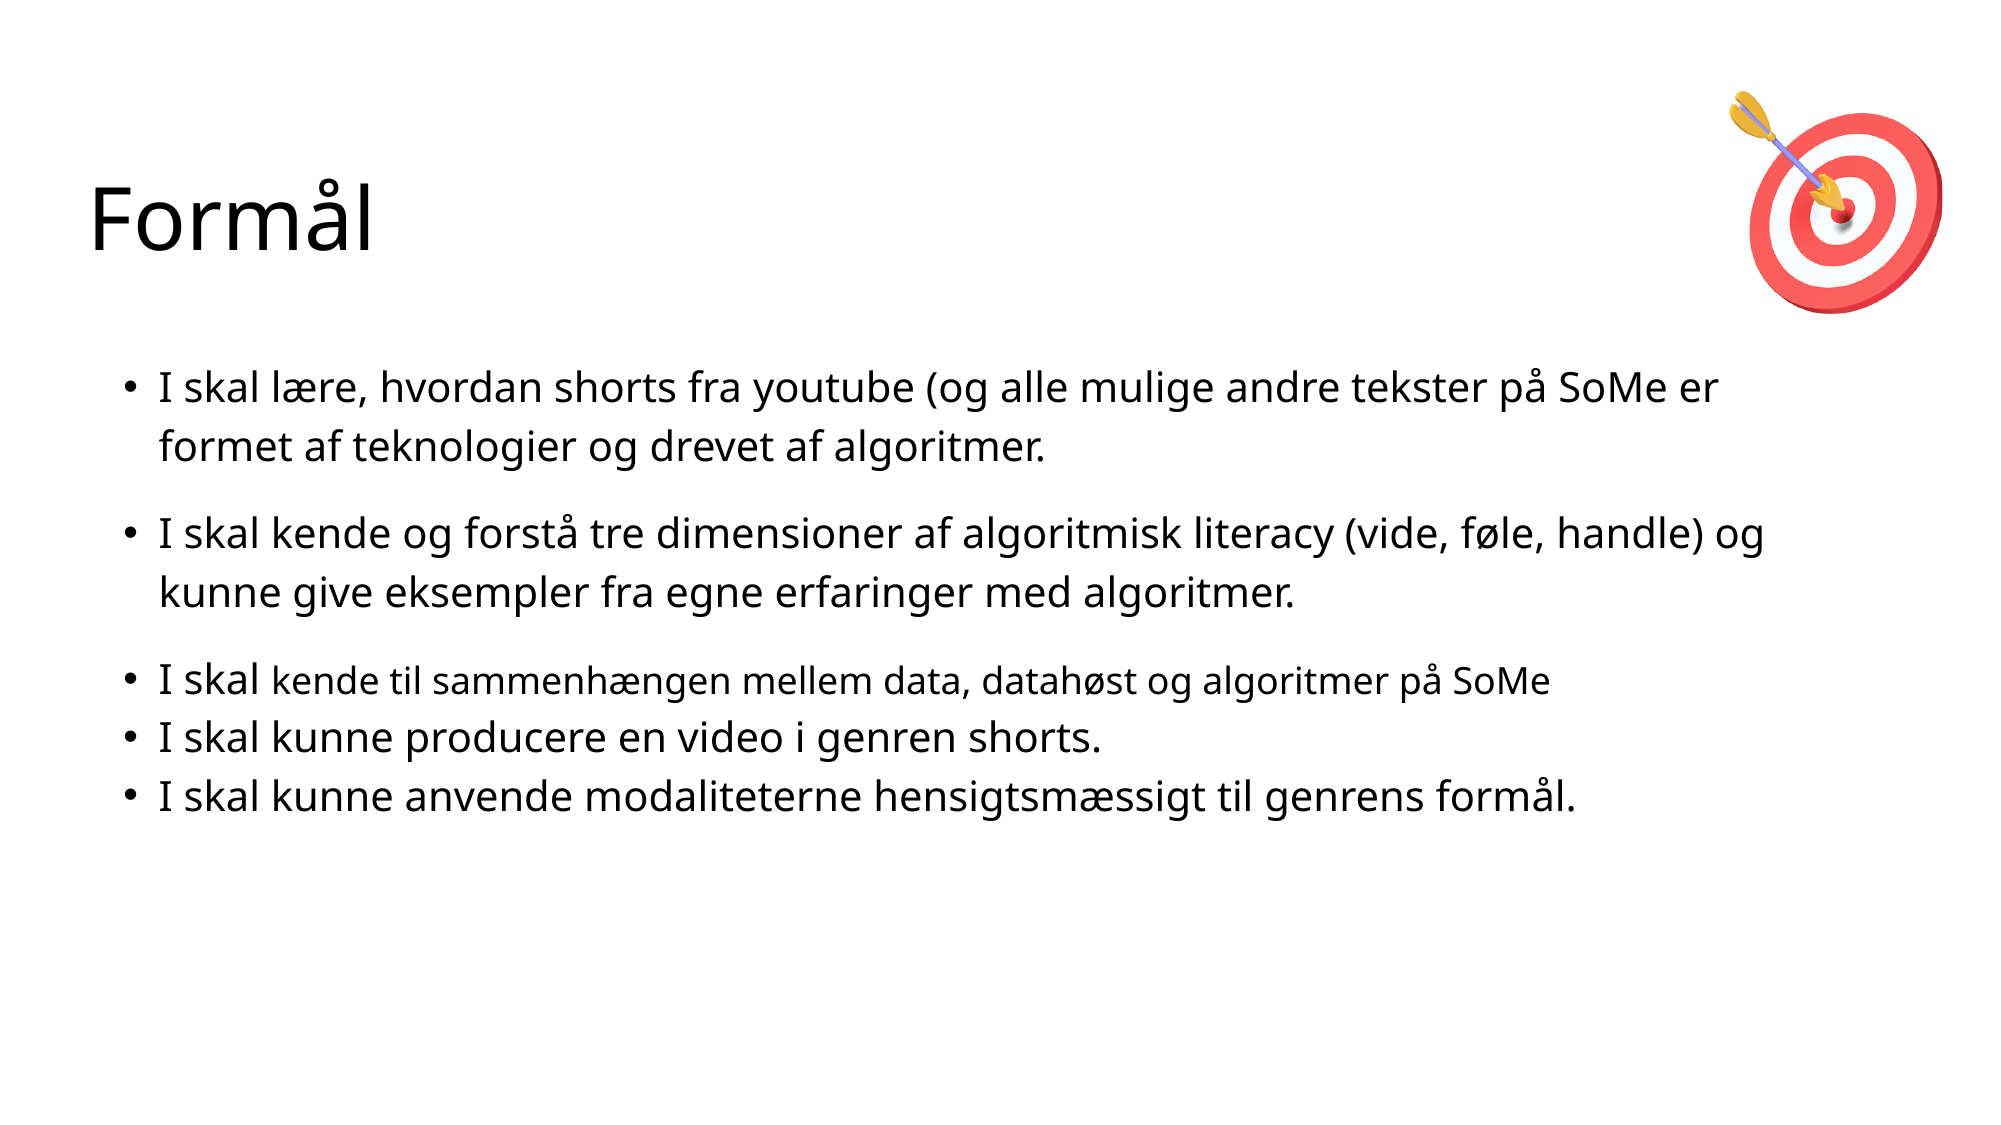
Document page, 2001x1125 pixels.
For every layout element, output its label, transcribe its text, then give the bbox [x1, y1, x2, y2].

text_box Formål [87, 171, 1863, 269]
text_box [1729, 91, 1943, 314]
text_box I skal lære, hvordan shorts fra youtube (og alle mulige andre tekster på SoMe er formet af teknologier og drevet af algoritmer. I skal kende og forstå tre dimensioner af algoritmisk literacy (vide, føle, handle) og kunne give eksempler fra egne erfaringer med algoritmer. I skal kende til sammenhængen mellem data, datahøst og algoritmer på SoMe I skal kunne producere en video i genren shorts. I skal kunne anvende modaliteterne hensigtsmæssigt til genrens formål. [87, 352, 1863, 820]
